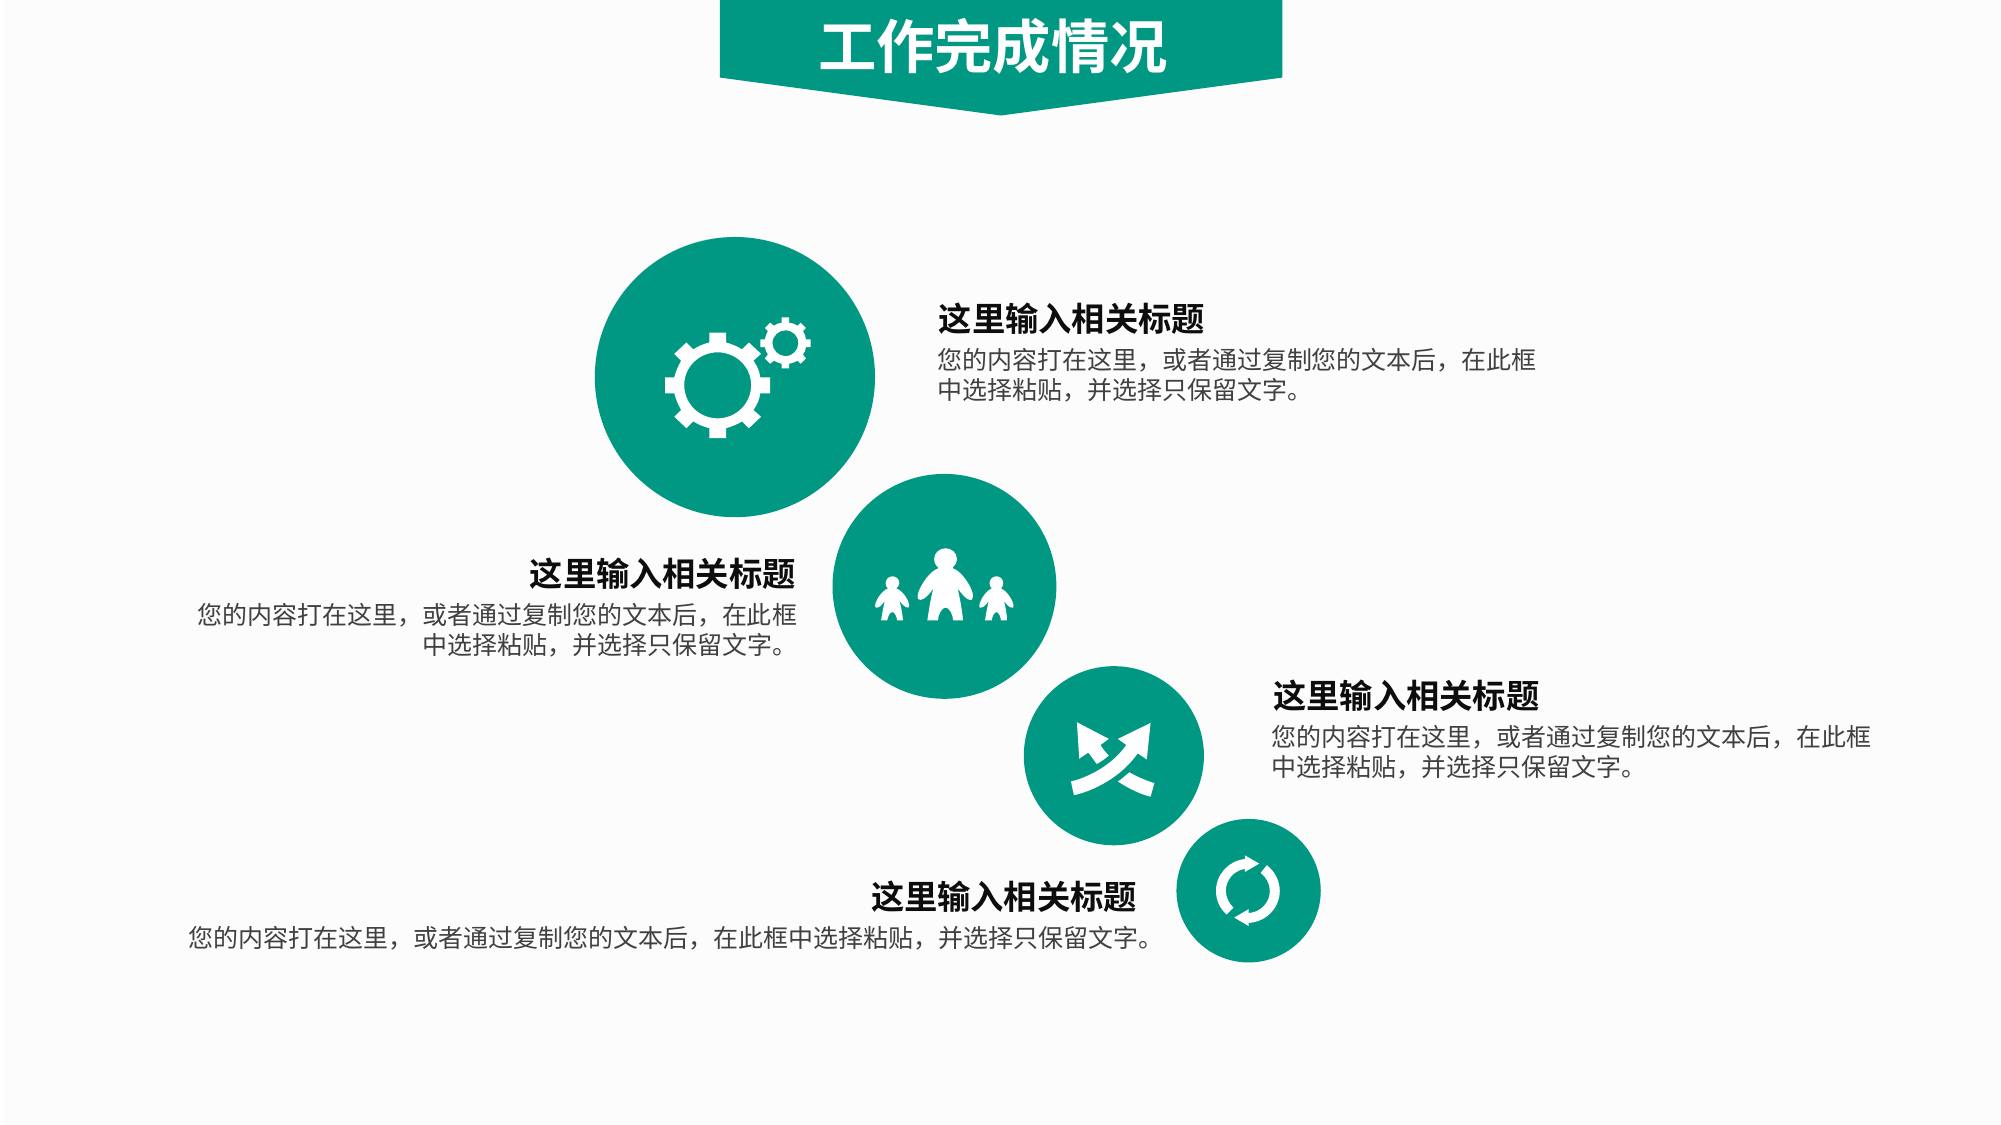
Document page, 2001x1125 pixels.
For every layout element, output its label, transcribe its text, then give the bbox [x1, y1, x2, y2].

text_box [151, 869, 1154, 961]
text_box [161, 546, 813, 668]
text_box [594, 236, 1321, 963]
text_box [718, 0, 1284, 117]
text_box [1256, 667, 1908, 790]
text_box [922, 290, 1574, 413]
text_box 工作完成情况 [818, 2, 1191, 88]
